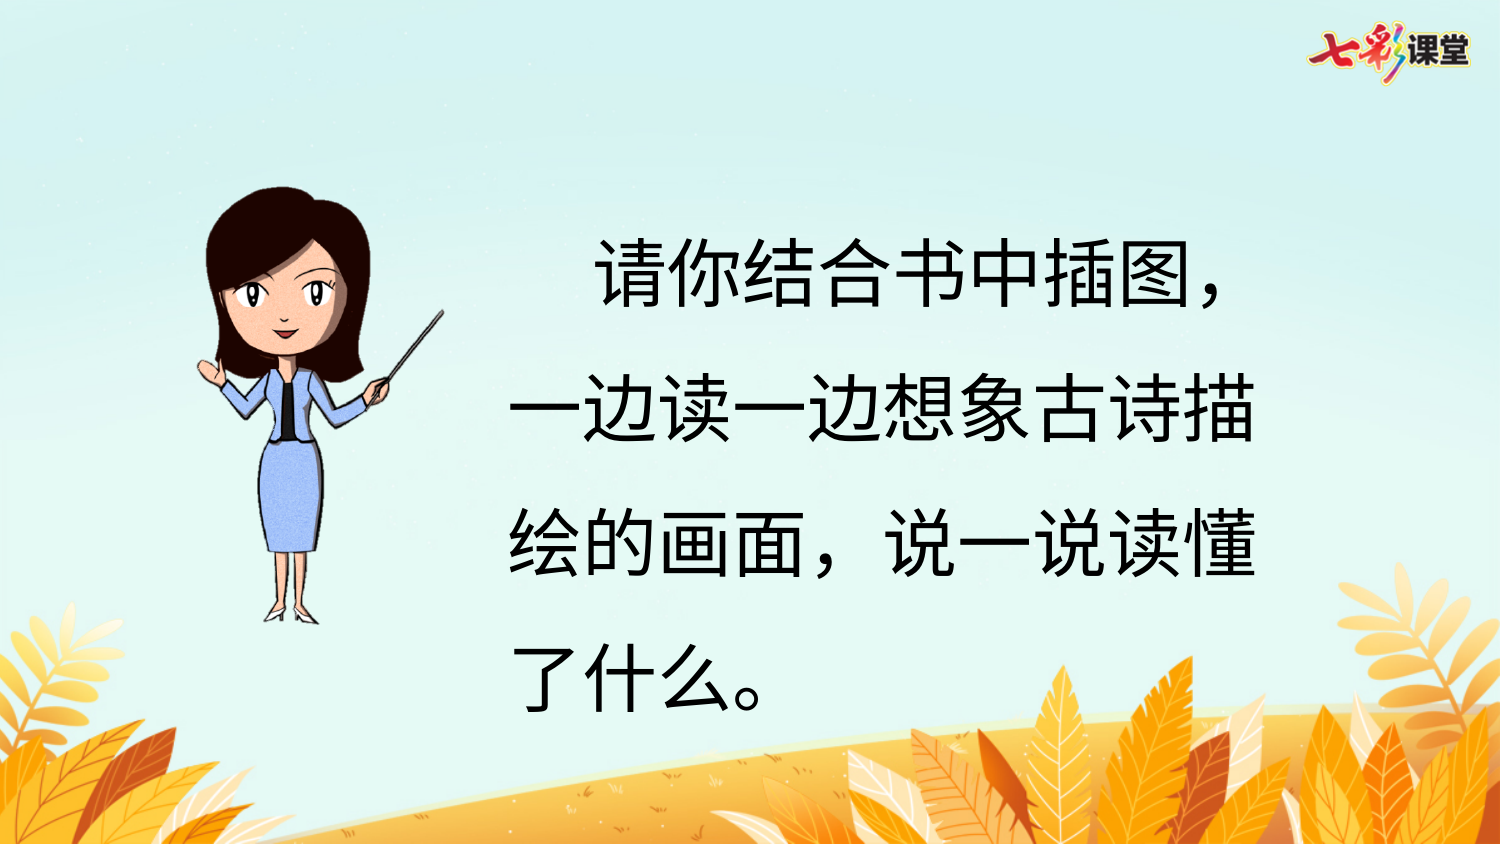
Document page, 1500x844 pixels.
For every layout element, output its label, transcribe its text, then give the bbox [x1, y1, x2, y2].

text_box 请你结合书中插图，一边读一边想象古诗描绘的画面，说一说读懂了什么。 [492, 173, 1338, 729]
picture [0, 0, 1500, 844]
